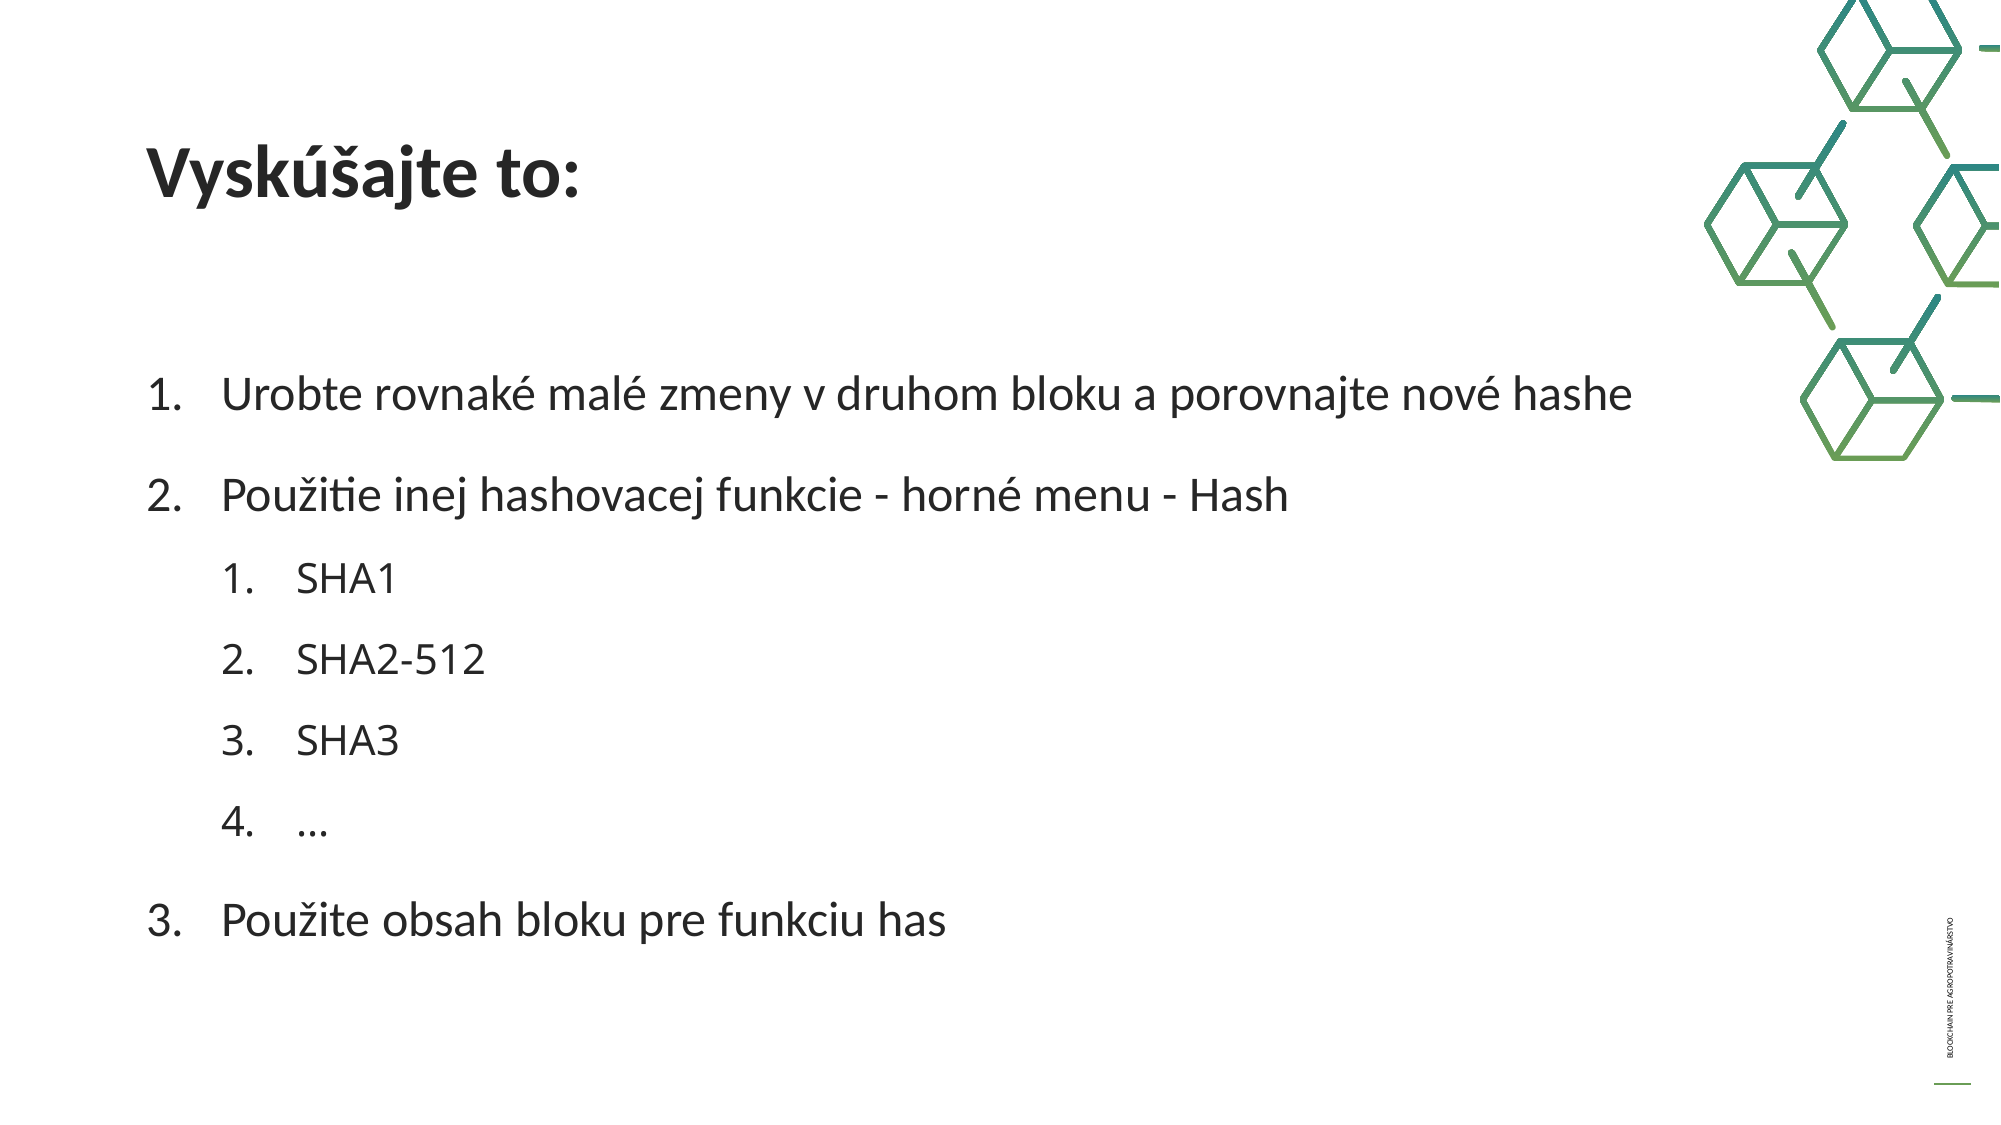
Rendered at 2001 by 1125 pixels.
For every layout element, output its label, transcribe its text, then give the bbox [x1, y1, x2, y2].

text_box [1703, 0, 2000, 462]
list Vyskúšajte to: [130, 124, 1698, 337]
list Urobte rovnaké malé zmeny v druhom bloku a porovnajte nové hashe Použitie inej hashovacej funkcie - horné menu - Hash SHA1 SHA2-512 SHA3 ... Použite obsah bloku pre funkciu has [130, 348, 1869, 1035]
